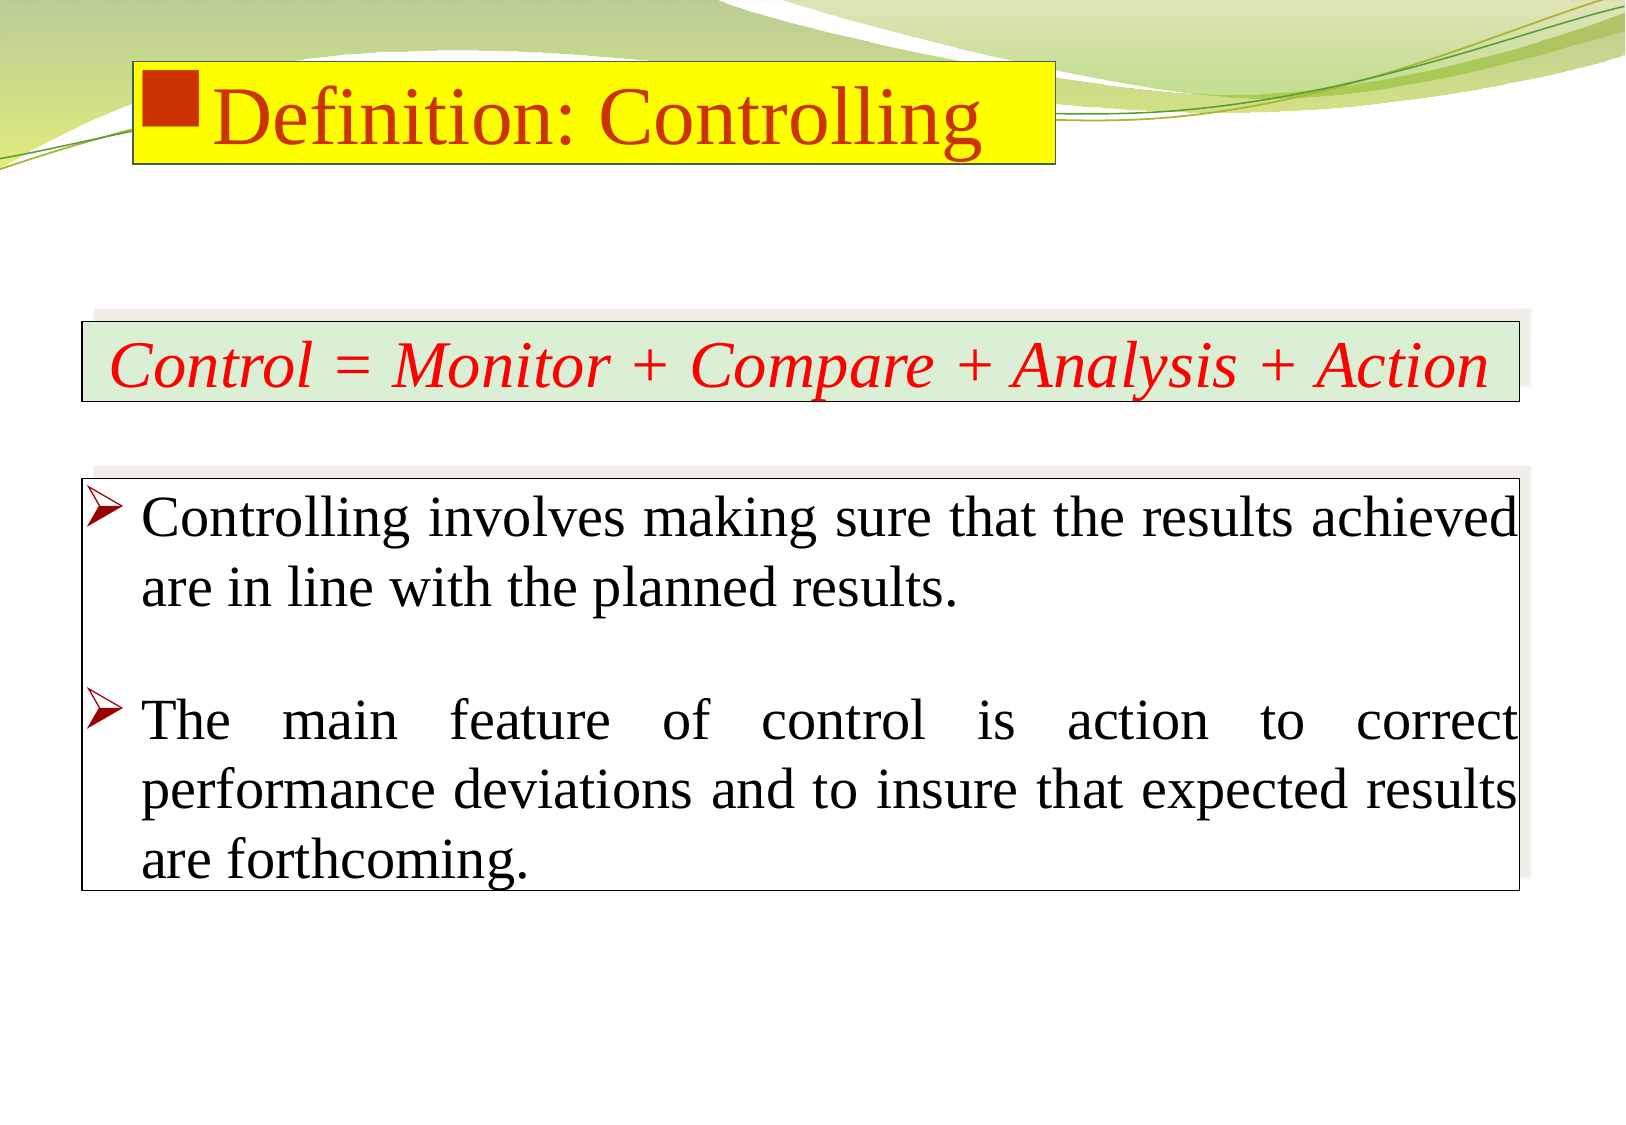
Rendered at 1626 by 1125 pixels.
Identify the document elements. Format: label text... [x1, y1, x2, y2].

text_box Definition: Controlling [132, 61, 1056, 165]
text_box Control = Monitor + Compare + Analysis + Action [81, 321, 1520, 402]
text_box Controlling involves making sure that the results achieved are in line with the planned results. The main feature of control is action to correct performance deviations and to insure that expected results are forthcoming. [81, 478, 1520, 891]
